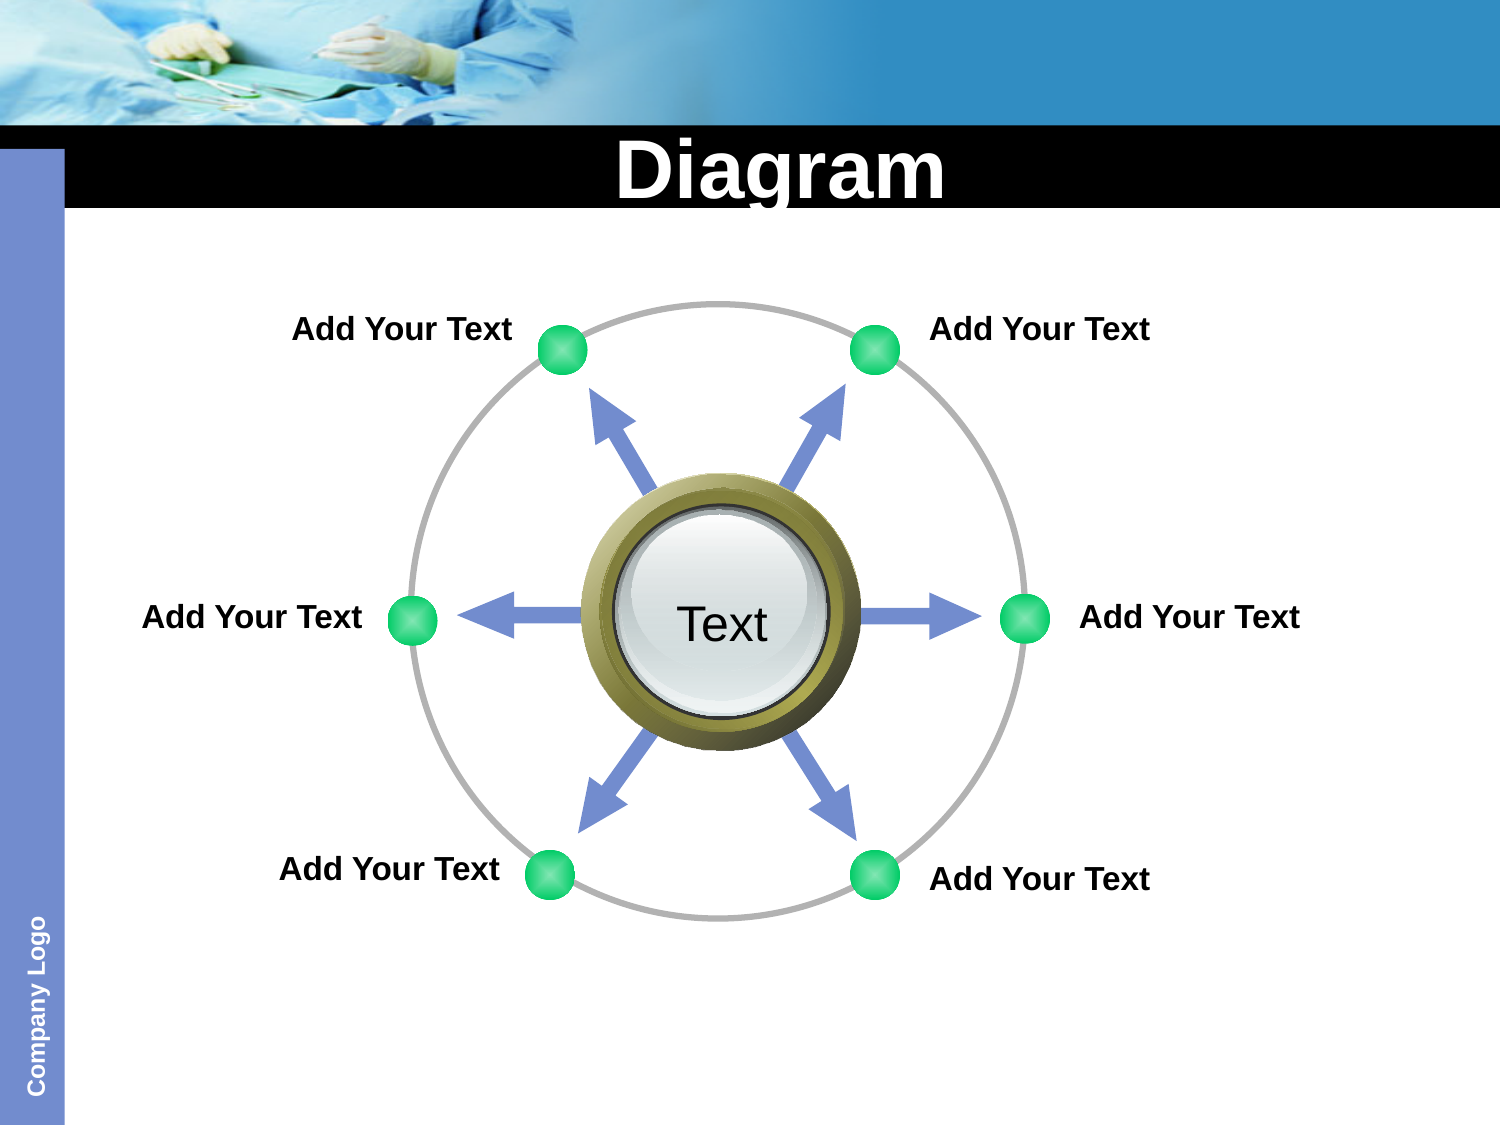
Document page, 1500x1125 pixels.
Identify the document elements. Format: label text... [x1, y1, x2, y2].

title Diagram [62, 124, 1500, 206]
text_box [260, 299, 1319, 919]
picture [0, 0, 1500, 125]
text_box Add Your Text [126, 587, 255, 643]
